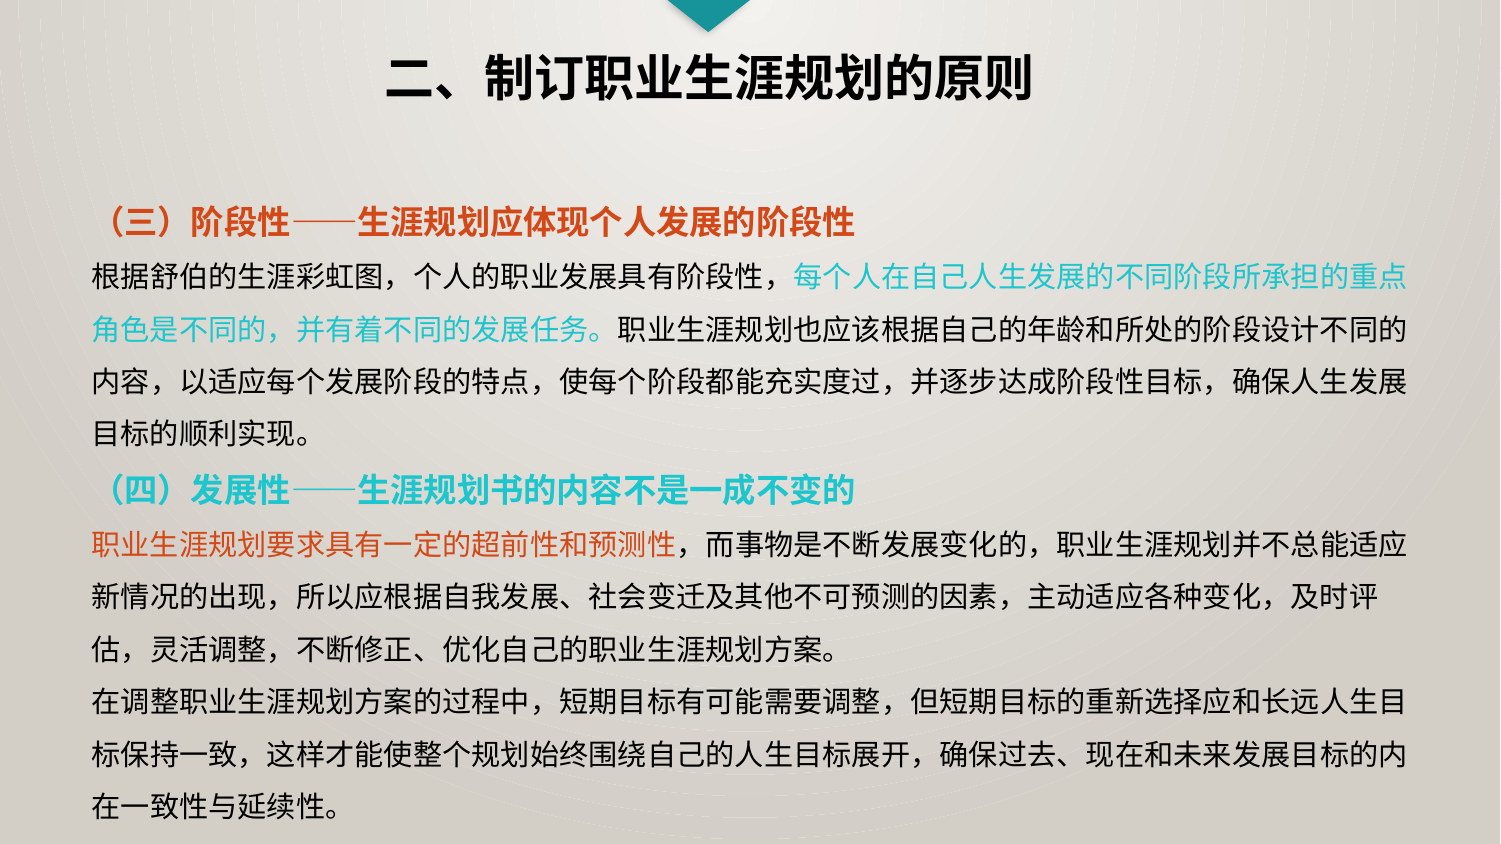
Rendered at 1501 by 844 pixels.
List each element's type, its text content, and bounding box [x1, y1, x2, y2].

text_box 二、制订职业生涯规划的原则 [369, 38, 1058, 114]
text_box （四）发展性——生涯规划书的内容不是一成不变的 职业生涯规划要求具有一定的超前性和预测性，而事物是不断发展变化的，职业生涯规划并不总能适应新情况的出现，所以应根据自我发展、社会变迁及其他不可预测的因素，主动适应各种变化，及时评估，灵活调整，不断修正、优化自己的职业生涯规划方案。 在调整职业生涯规划方案的过程中，短期目标有可能需要调整，但短期目标的重新选择应和长远人生目标保持一致，这样才能使整个规划始终围绕自己的人生目标展开，确保过去、现在和未来发展目标的内在一致性与延续性。 [76, 441, 1449, 831]
text_box （三）阶段性——生涯规划应体现个人发展的阶段性 根据舒伯的生涯彩虹图，个人的职业发展具有阶段性，每个人在自己人生发展的不同阶段所承担的重点角色是不同的，并有着不同的发展任务。职业生涯规划也应该根据自己的年龄和所处的阶段设计不同的内容，以适应每个发展阶段的特点，使每个阶段都能充实度过，并逐步达成阶段性目标，确保人生发展目标的顺利实现。 [76, 173, 1449, 441]
text_box [665, 0, 752, 34]
